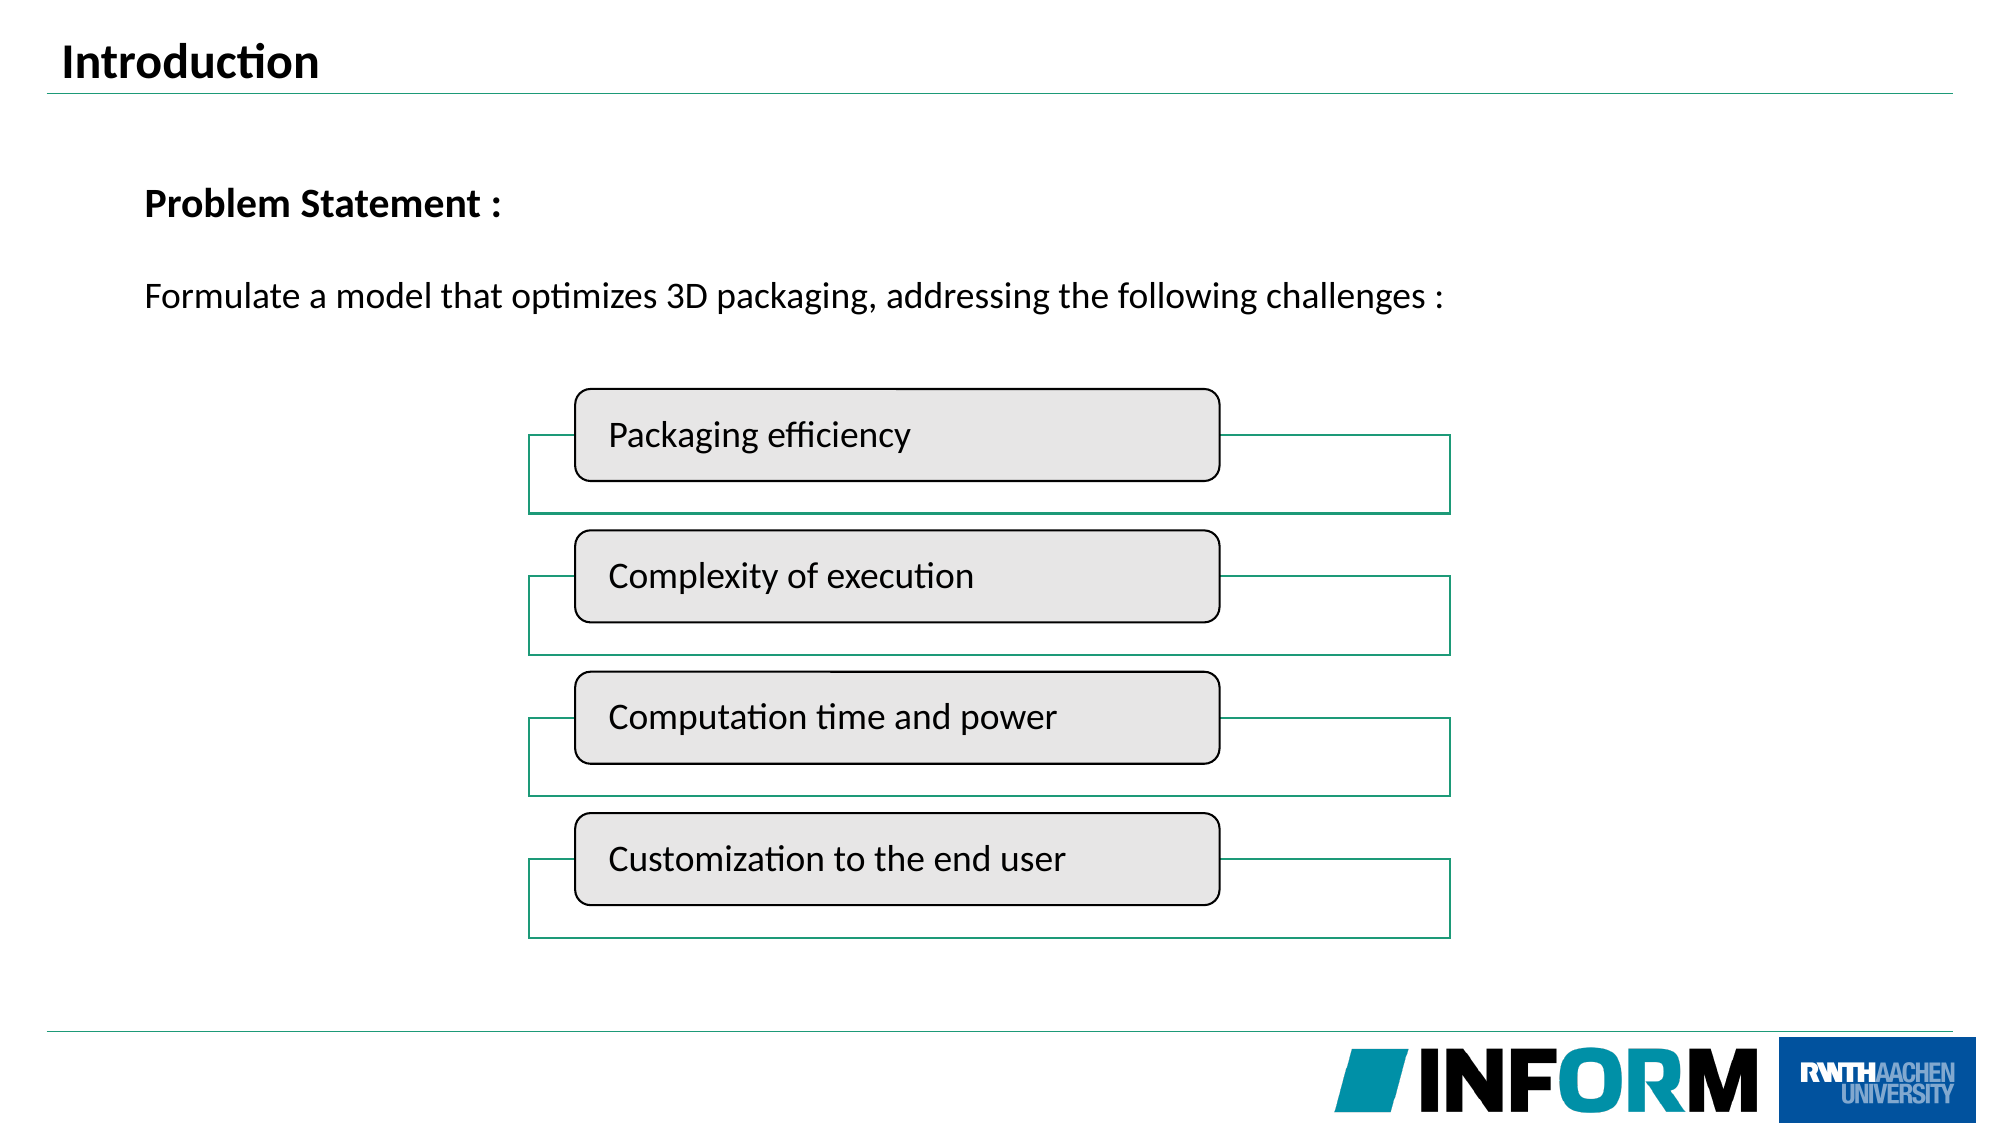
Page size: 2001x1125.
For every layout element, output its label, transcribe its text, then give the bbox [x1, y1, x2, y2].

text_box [529, 385, 1450, 942]
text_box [1334, 1037, 1976, 1123]
text_box Introduction [46, 21, 781, 93]
text_box Problem Statement : Formulate a model that optimizes 3D packaging, addressing the following challenges : [129, 168, 1849, 459]
